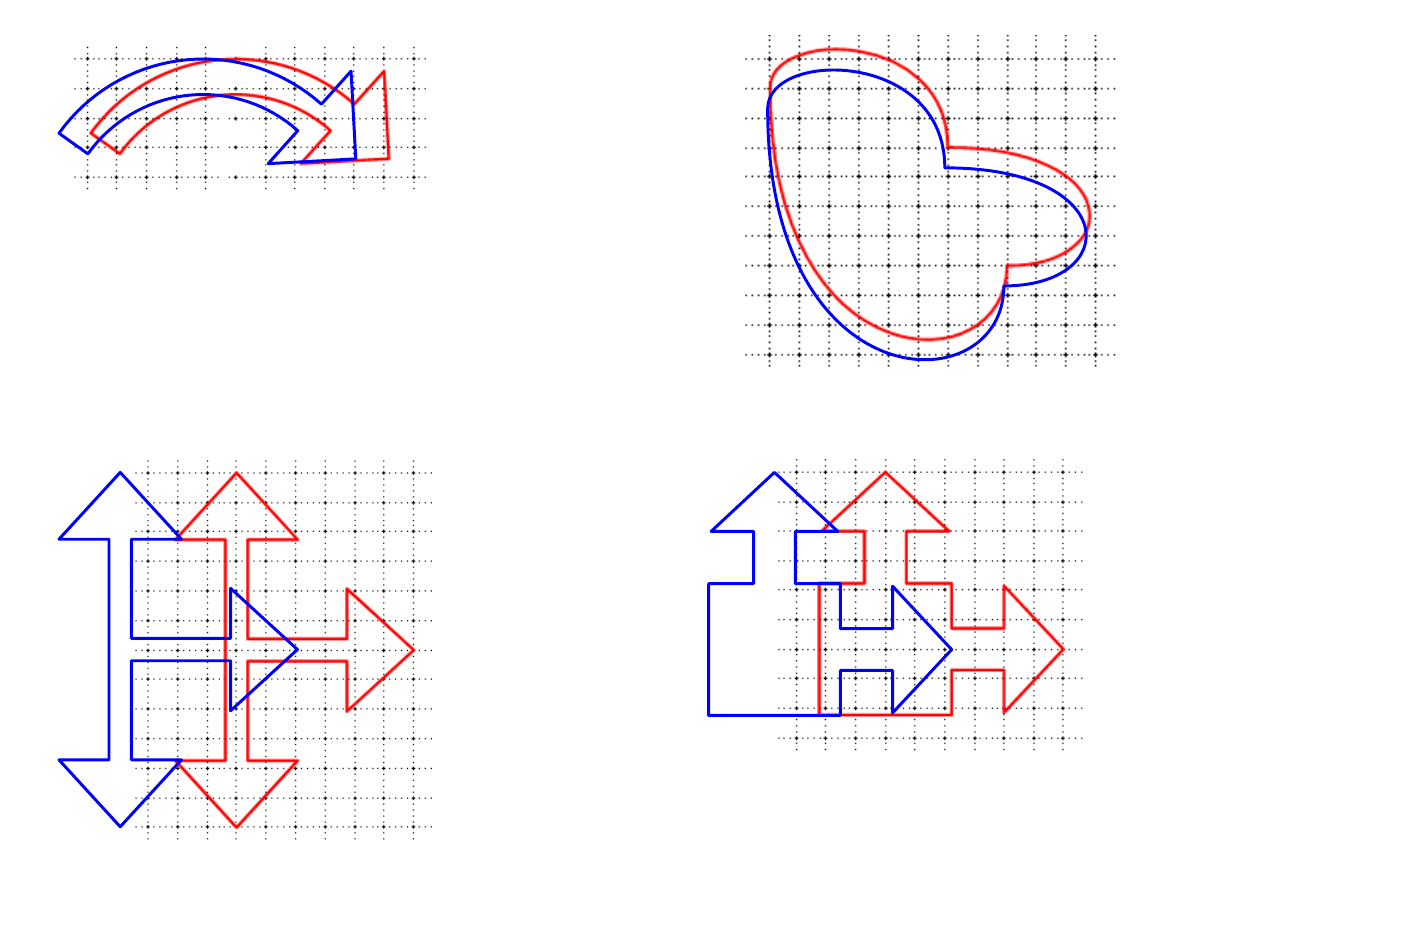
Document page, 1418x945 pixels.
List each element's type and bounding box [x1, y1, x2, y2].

picture [72, 42, 431, 193]
text_box [58, 122, 67, 139]
text_box [708, 475, 771, 716]
text_box [58, 472, 127, 827]
picture [776, 458, 1086, 754]
picture [744, 35, 1117, 370]
picture [132, 456, 433, 844]
